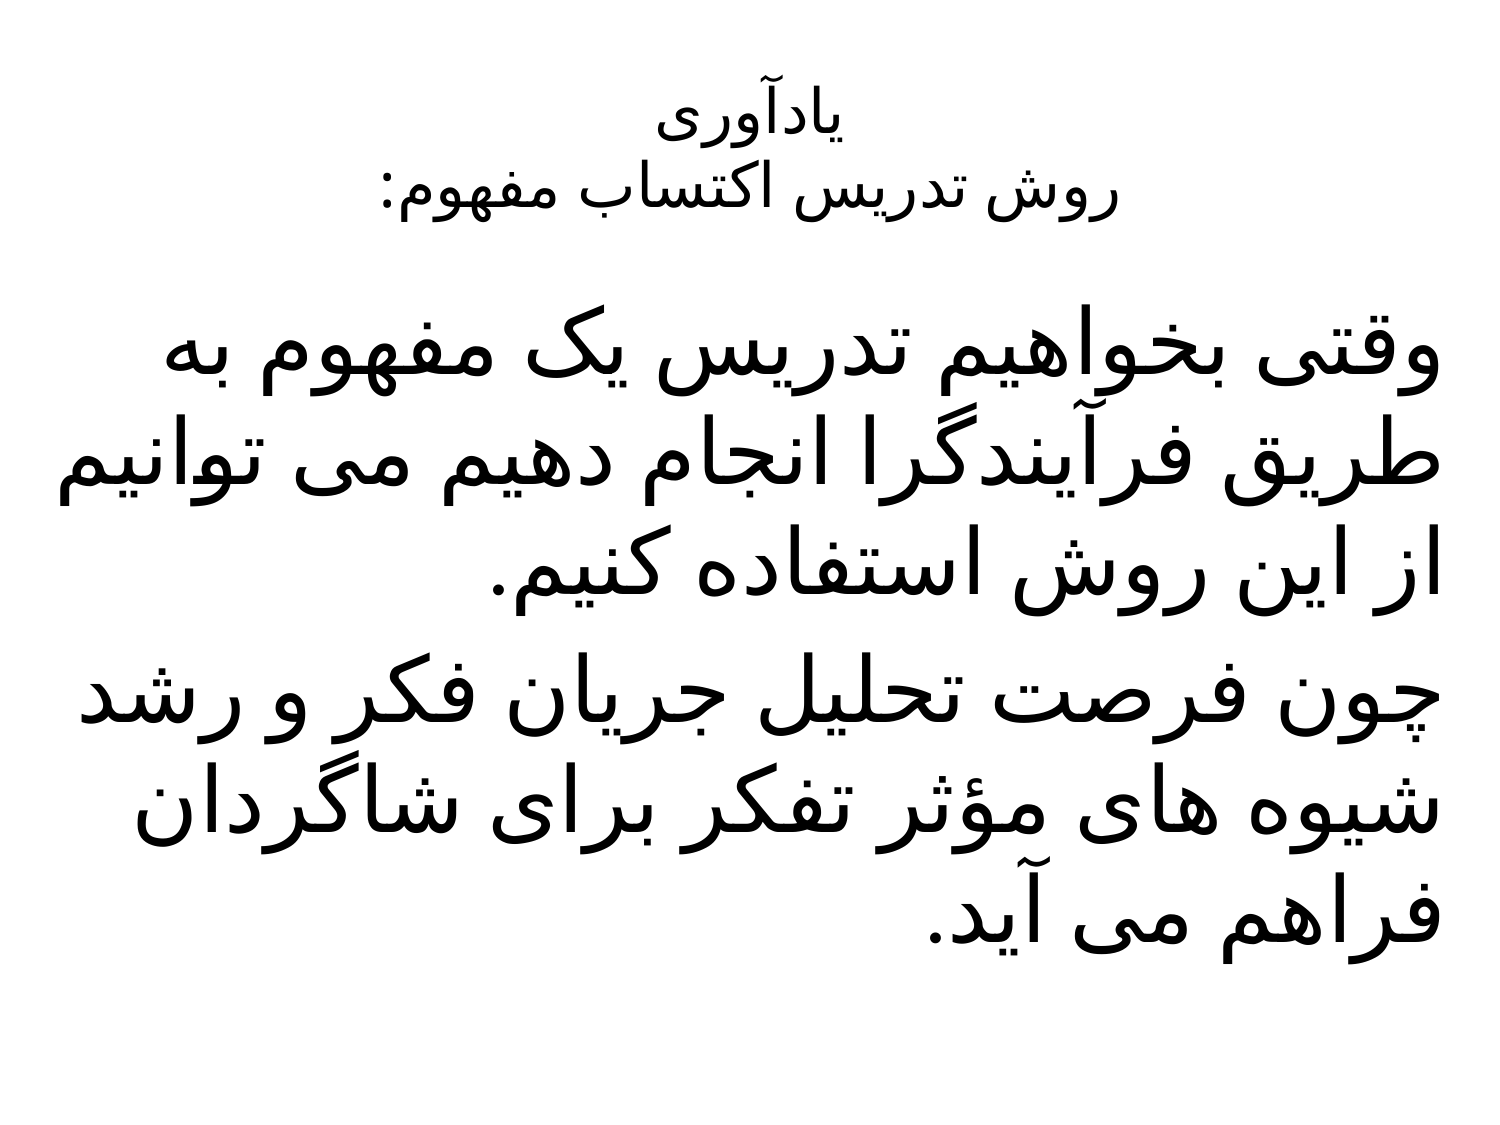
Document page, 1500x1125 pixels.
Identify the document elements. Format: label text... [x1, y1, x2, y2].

title یادآوری روش تدریس اکتساب مفهوم: [112, 62, 1388, 275]
subtitle وقتی بخواهیم تدریس یک مفهوم به طریق فرآیندگرا انجام دهیم می توانیم از این روش استفاده کنیم. چون فرصت تحلیل جریان فکر و رشد شیوه های مؤثر تفکر برای شاگردان فراهم می آید. [37, 275, 1463, 1125]
